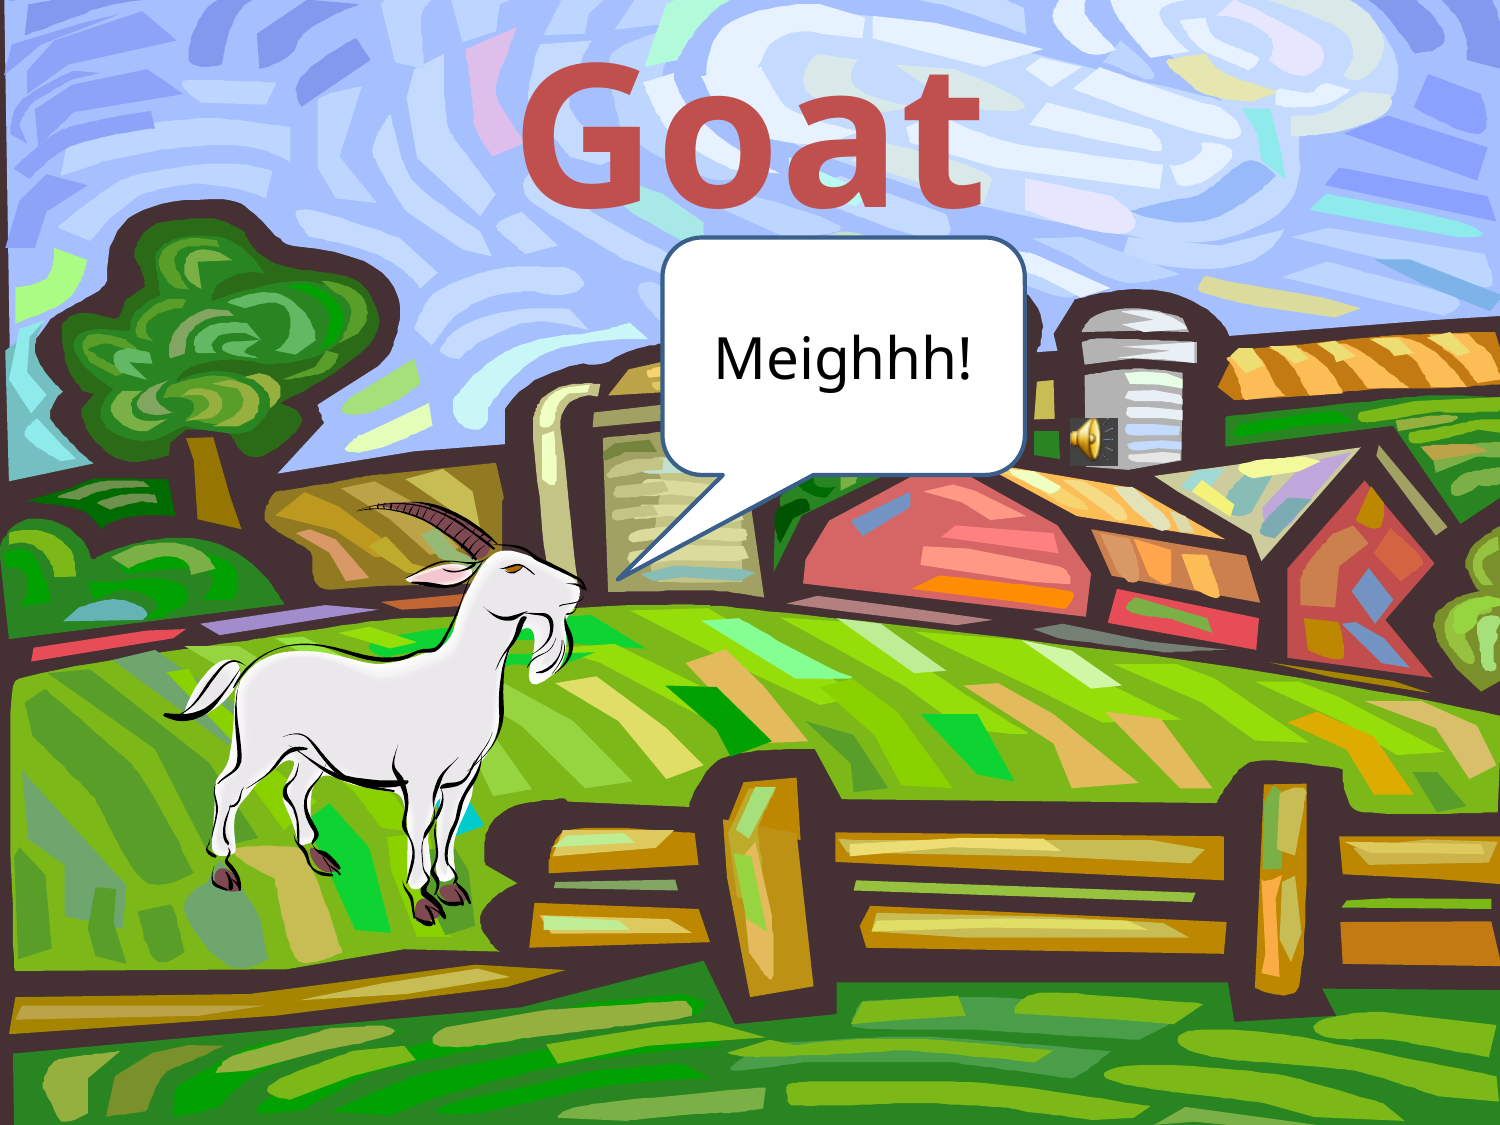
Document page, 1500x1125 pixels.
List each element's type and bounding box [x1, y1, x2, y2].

picture [162, 499, 588, 929]
list [0, 0, 1500, 1125]
list [1068, 416, 1120, 468]
